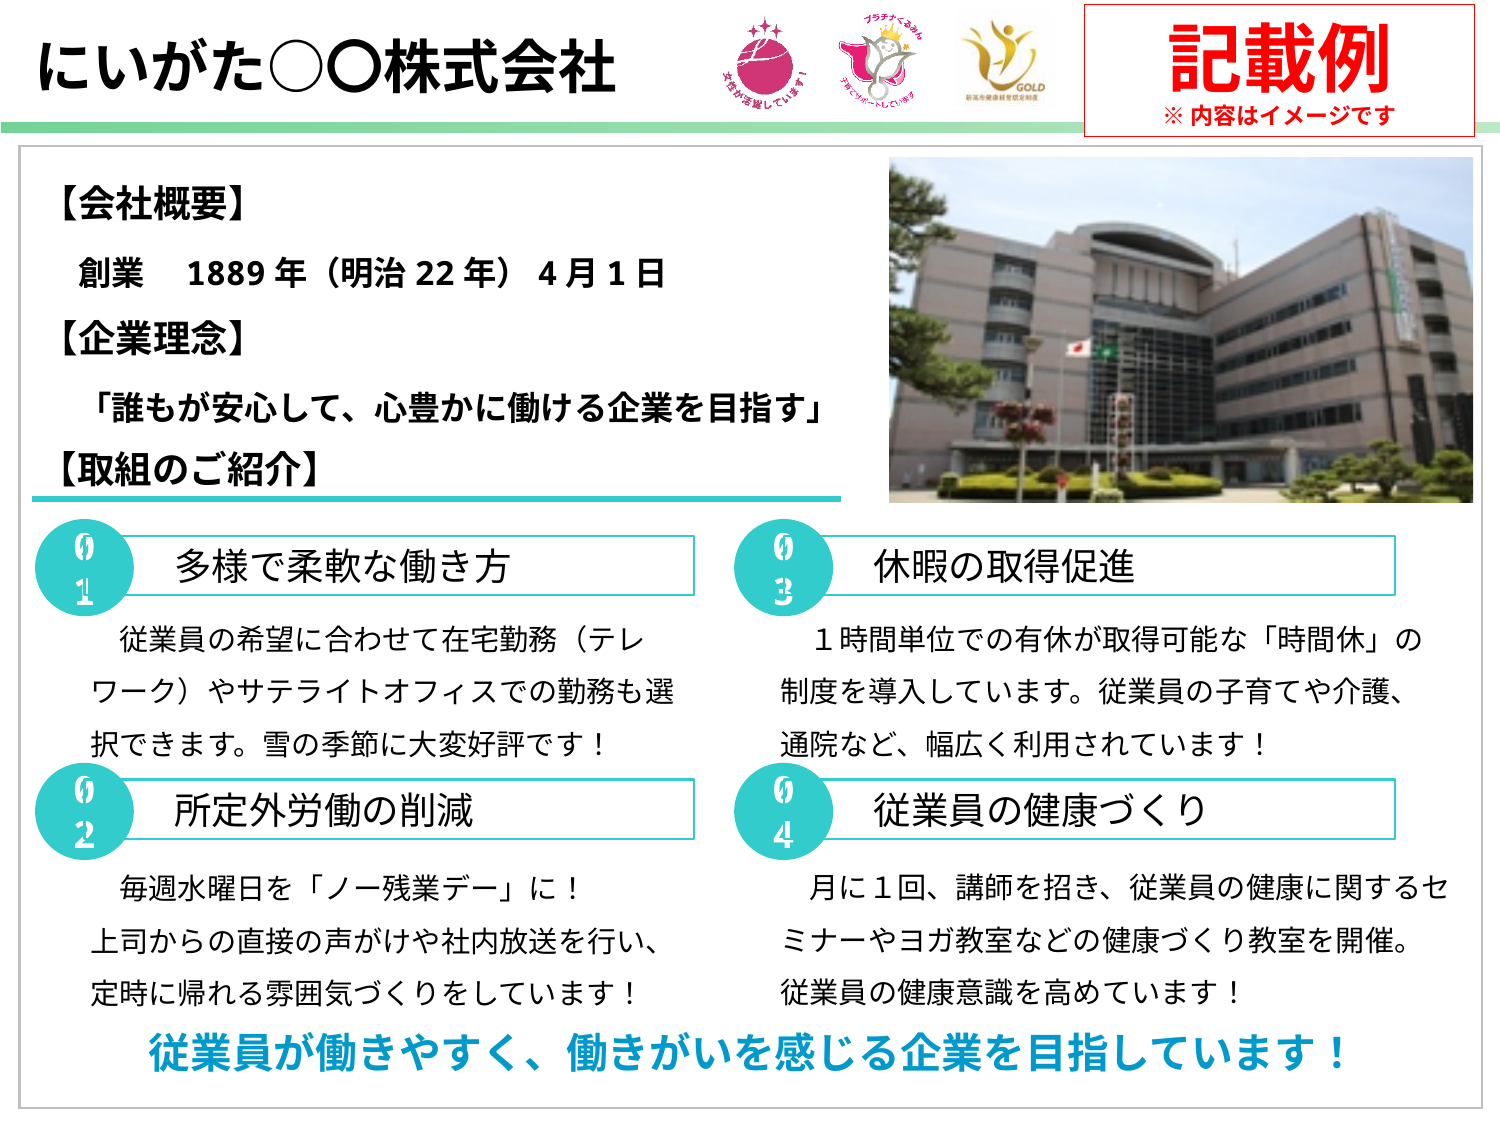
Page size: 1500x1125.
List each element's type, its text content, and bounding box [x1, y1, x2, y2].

text_box [18, 145, 1483, 1109]
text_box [35, 519, 695, 617]
text_box [1475, 121, 1500, 134]
text_box 【取組のご紹介】 [24, 438, 835, 499]
text_box 【会社概要】 創業 1889年（明治22年）4月1日 【企業理念】 「誰もが安心して、心豊かに働ける企業を目指す」 [26, 150, 890, 475]
text_box １時間単位での有休が取得可能な「時間休」の制度を導入しています。従業員の子育てや介護、通院など、幅広く利用されています！ [765, 596, 1451, 769]
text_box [35, 762, 695, 860]
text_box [734, 519, 1395, 617]
picture [834, 5, 931, 112]
text_box 月に１回、講師を招き、従業員の健康に関するセミナーやヨガ教室などの健康づくり教室を開催。 従業員の健康意識を高めています！ [765, 844, 1476, 1017]
text_box [0, 121, 1084, 134]
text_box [734, 762, 1395, 860]
picture [720, 12, 809, 112]
picture [1206, 28, 1468, 103]
picture [889, 157, 1474, 503]
text_box にいがた○〇株式会社 [19, 22, 720, 108]
text_box 従業員の希望に合わせて在宅勤務（テレワーク）やサテライトオフィスでの勤務も選択できます。雪の季節に大変好評です！ [75, 596, 697, 769]
text_box 従業員が働きやすく、働きがいを感じる企業を目指しています！ [55, 1019, 1451, 1084]
picture [955, 9, 1057, 111]
text_box 記載例 ※内容はイメージです [1084, 4, 1475, 137]
text_box 毎週水曜日を「ノー残業デー」に！ 上司からの直接の声がけや社内放送を行い、定時に帰れる雰囲気づくりをしています！ [75, 845, 697, 1018]
